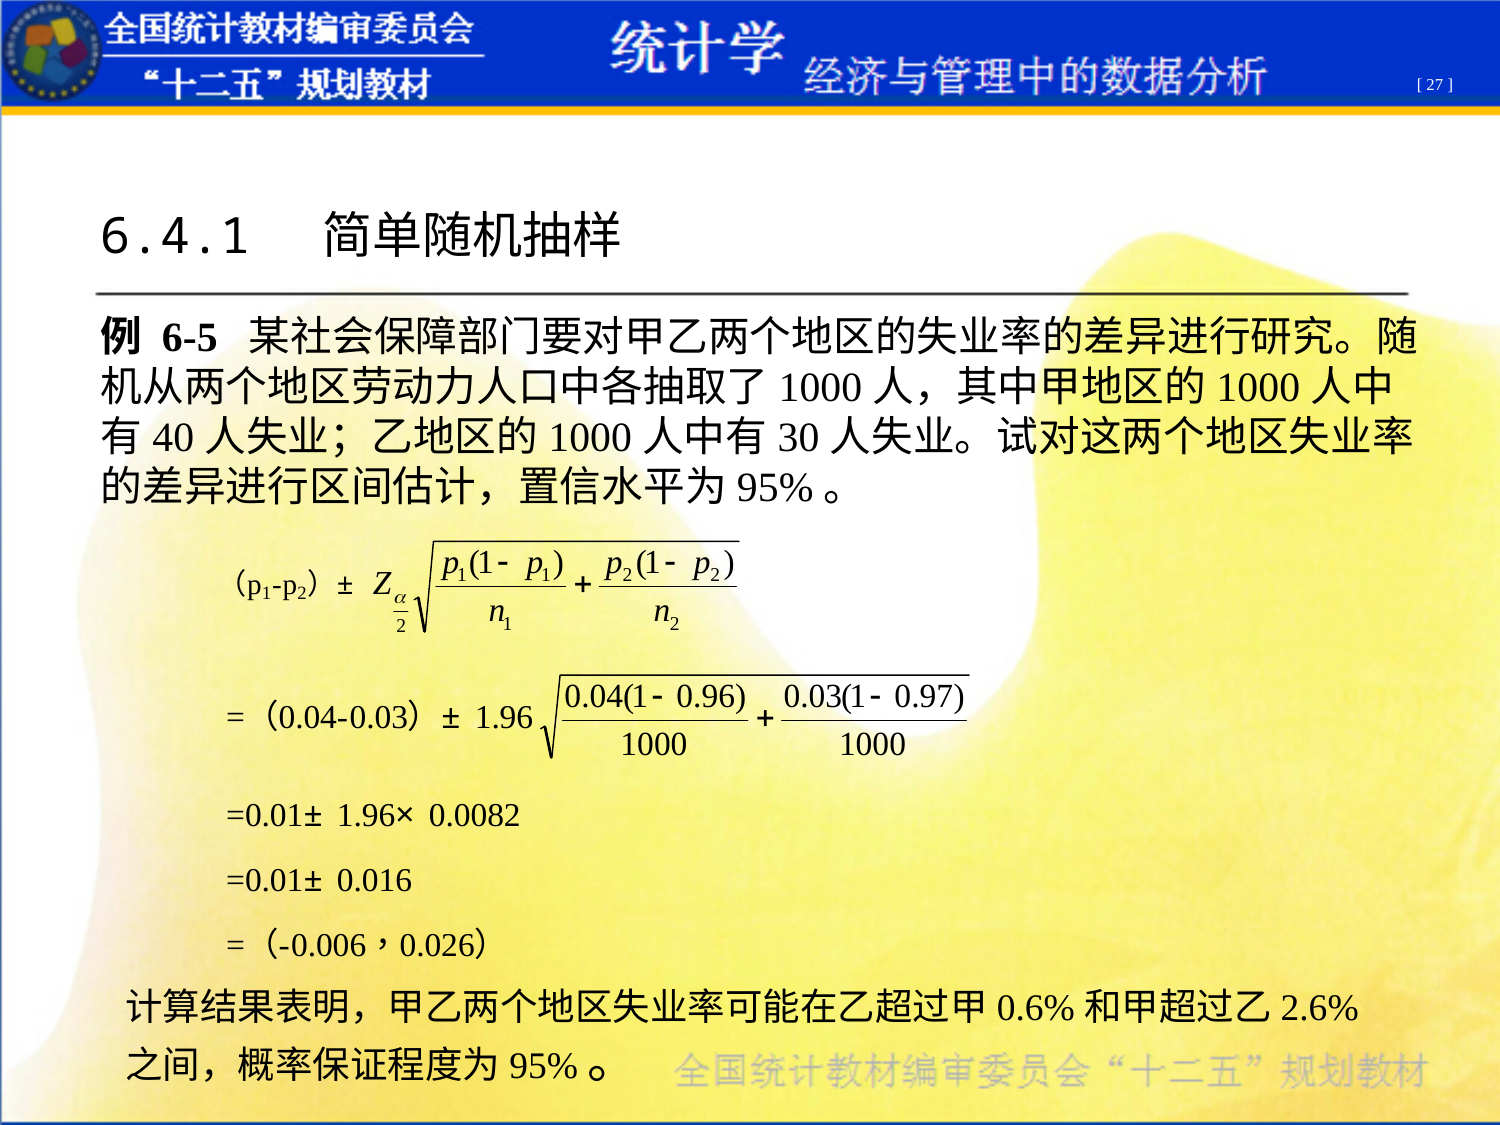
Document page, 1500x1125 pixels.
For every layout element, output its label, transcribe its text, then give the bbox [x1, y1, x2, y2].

text_box 6.4.1 简单随机抽样 [85, 196, 1468, 271]
text_box 例 6-5 某社会保障部门要对甲乙两个地区的失业率的差异进行研究。随机从两个地区劳动力人口中各抽取了1000人，其中甲地区的1000人中有40人失业；乙地区的1000人中有30人失业。试对这两个地区失业率的差异进行区间估计，置信水平为95%。 [85, 302, 1447, 518]
text_box 计算结果表明，甲乙两个地区失业率可能在乙超过甲0.6%和甲超过乙2.6%之间，概率保证程度为95%。 [110, 975, 1417, 1096]
text_box [ 27 ] [1364, 66, 1468, 142]
picture [0, 1, 1500, 1125]
